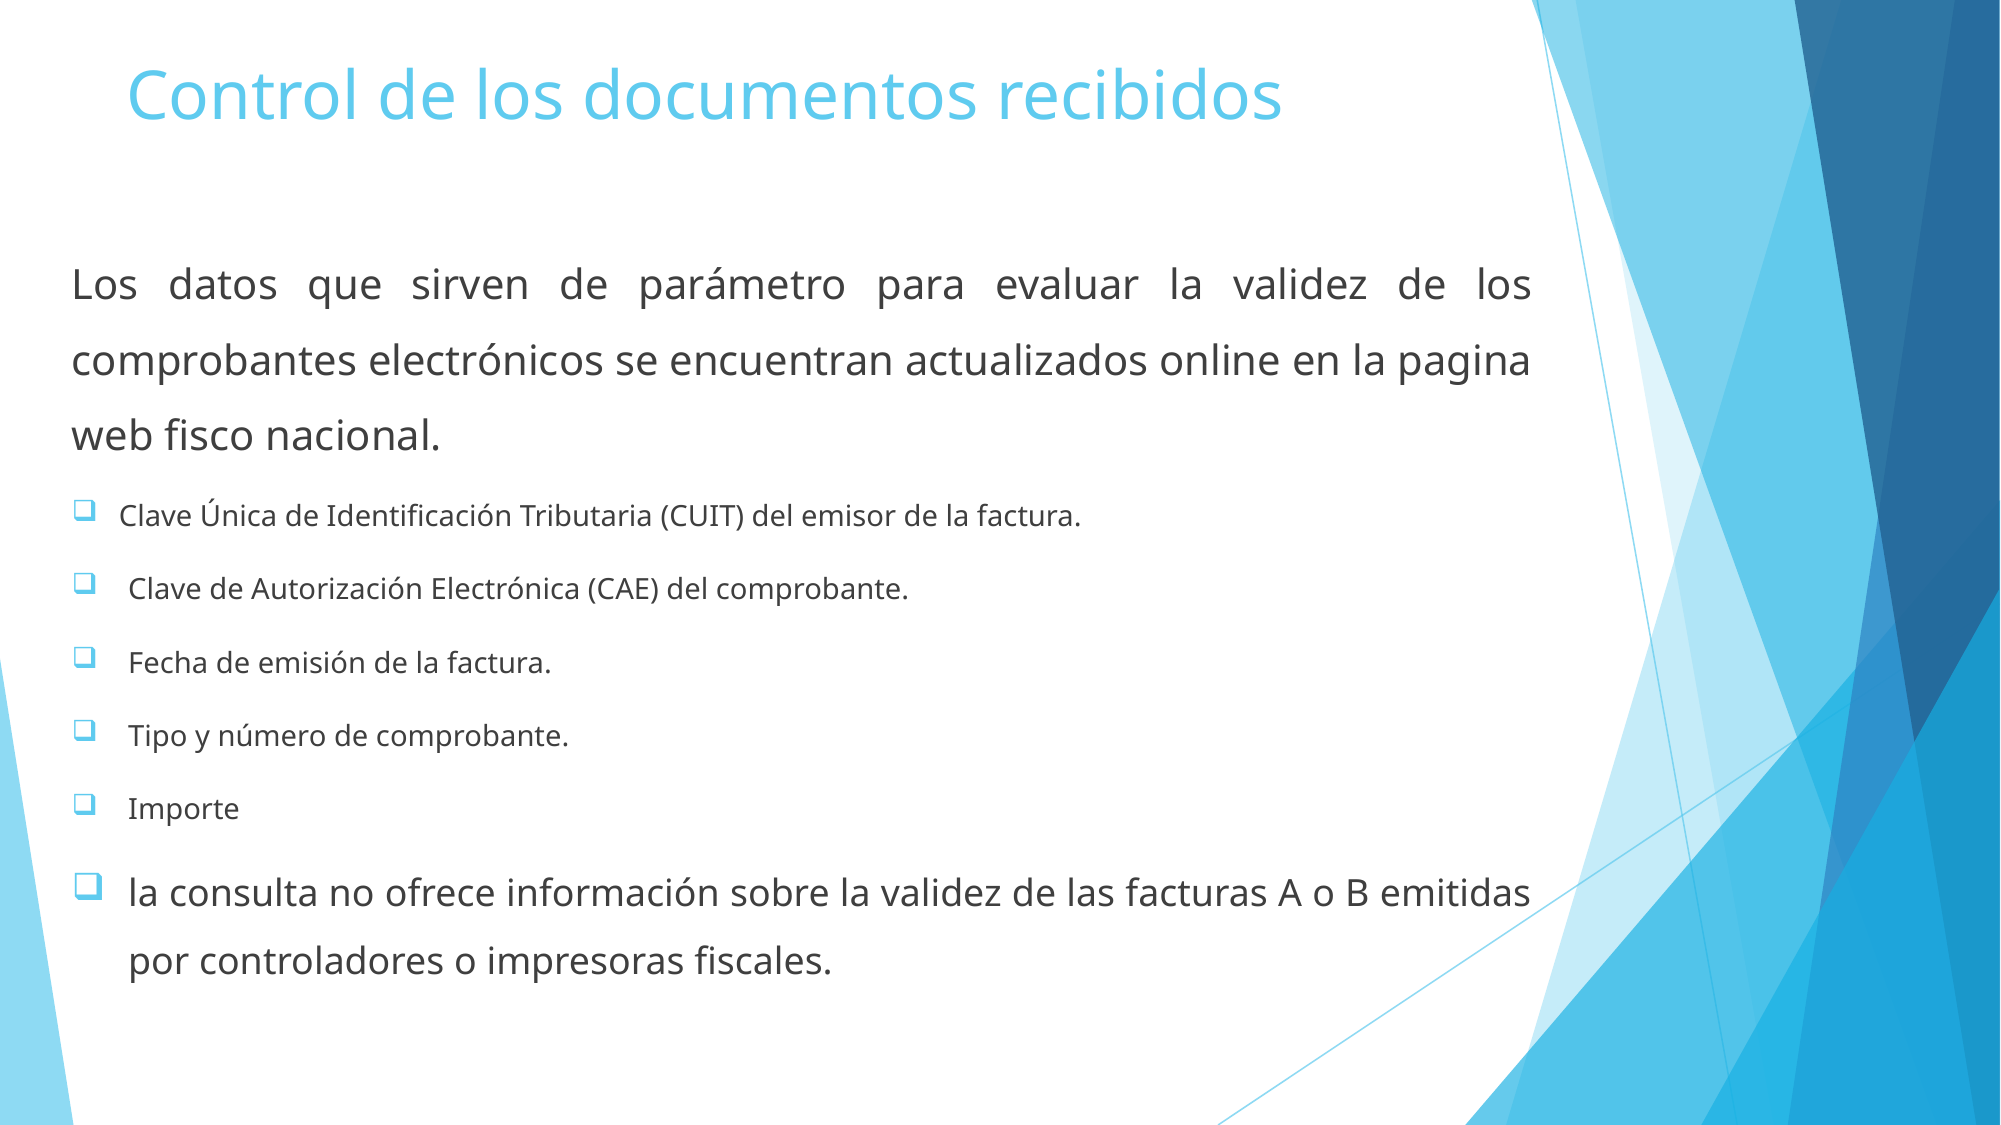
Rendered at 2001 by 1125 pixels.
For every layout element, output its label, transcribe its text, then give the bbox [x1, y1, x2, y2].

title Control de los documentos recibidos [111, 44, 1522, 200]
list Los datos que sirven de parámetro para evaluar la validez de los comprobantes electrónicos se encuentran actualizados online en la pagina web fisco nacional. Clave Única de Identificación Tributaria (CUIT) del emisor de la factura. Clave de Autorización Electrónica (CAE) del comprobante. Fecha de emisión de la factura. Tipo y número de comprobante. Importe la consulta no ofrece información sobre la validez de las facturas A o B emitidas por controladores o impresoras fiscales. [56, 225, 1548, 1093]
